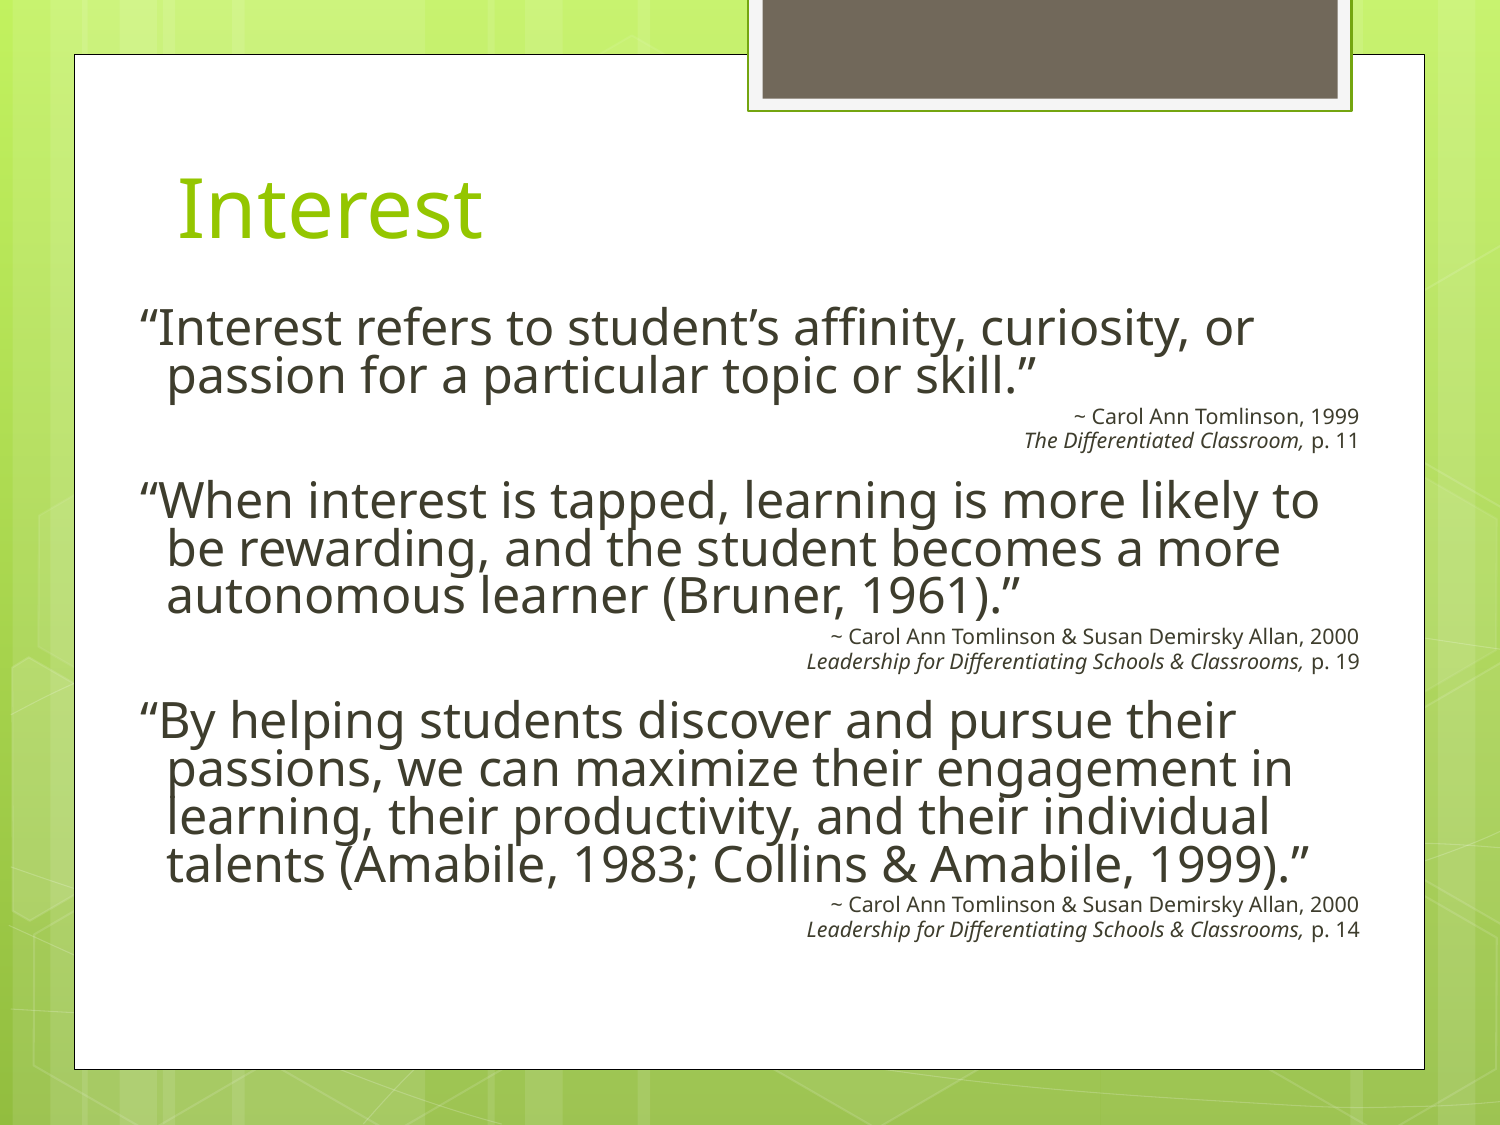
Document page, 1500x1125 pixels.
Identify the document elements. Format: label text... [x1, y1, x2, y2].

title Interest [162, 75, 1315, 263]
list “Interest refers to student’s affinity, curiosity, or passion for a particular topic or skill.” ~ Carol Ann Tomlinson, 1999 The Differentiated Classroom, p. 11 “When interest is tapped, learning is more likely to be rewarding, and the student becomes a more autonomous learner (Bruner, 1961).” ~ Carol Ann Tomlinson & Susan Demirsky Allan, 2000 Leadership for Differentiating Schools & Classrooms, p. 19 “By helping students discover and pursue their passions, we can maximize their engagement in learning, their productivity, and their individual talents (Amabile, 1983; Collins & Amabile, 1999).” ~ Carol Ann Tomlinson & Susan Demirsky Allan, 2000 Leadership for Differentiating Schools & Classrooms, p. 14 [125, 299, 1375, 963]
